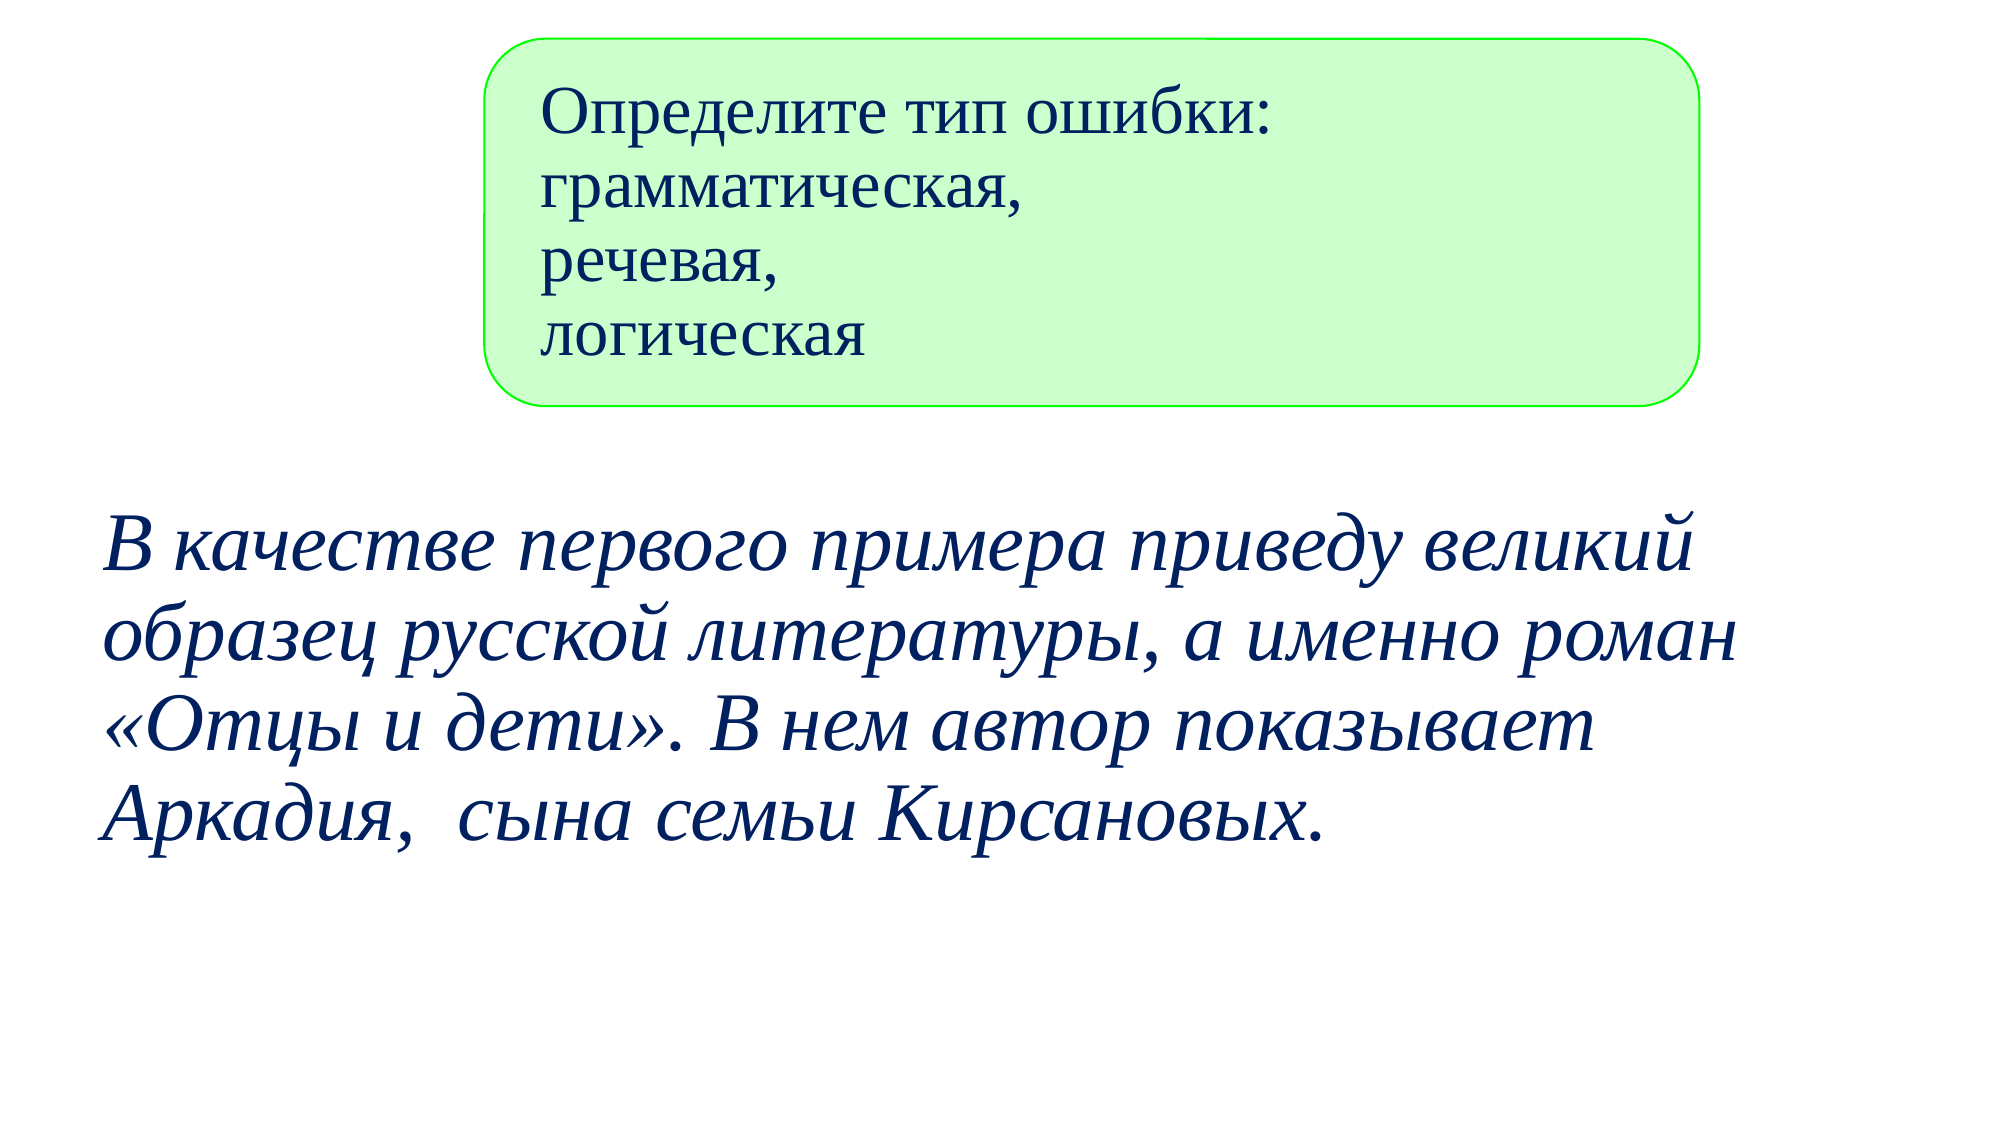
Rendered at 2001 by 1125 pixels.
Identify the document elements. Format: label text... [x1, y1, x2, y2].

subtitle В качестве первого примера приведу великий образец русской литературы, а именно роман «Отцы и дети». В нем автор показывает Аркадия, сына семьи Кирсановых. [83, 344, 1926, 1013]
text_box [484, 35, 1700, 410]
